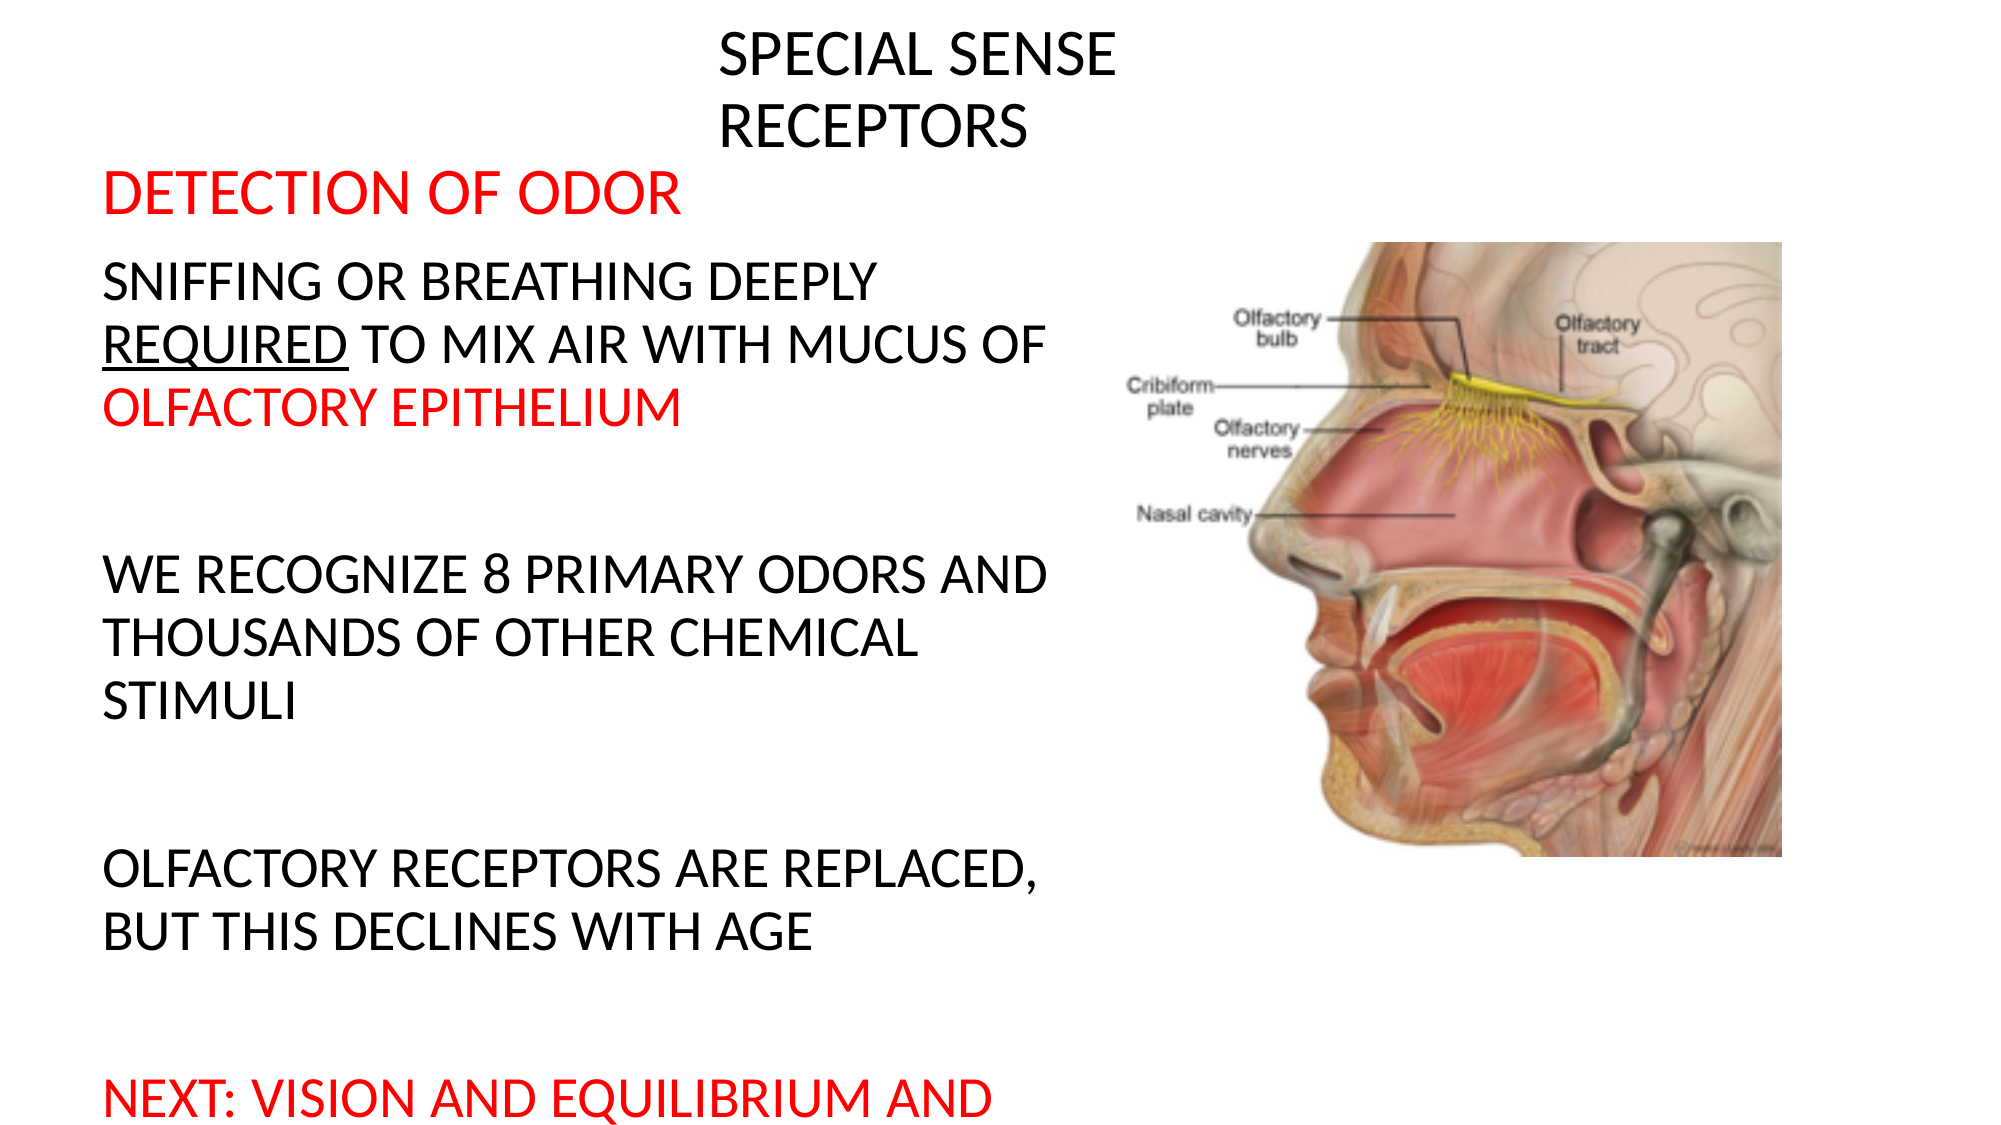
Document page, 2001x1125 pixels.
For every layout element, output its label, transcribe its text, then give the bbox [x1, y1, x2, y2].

text_box Special Sense Receptors [703, 10, 1370, 106]
picture [1114, 242, 1782, 857]
text_box Detection of Odor Sniffing or breathing deeply required to mix air with mucus of olfactory epithelium We recognize 8 primary odors and thousands of other chemical stimuli Olfactory Receptors are replaced, but this declines with age NEXT: Vision and Equilibrium and Audition [87, 149, 1115, 1063]
